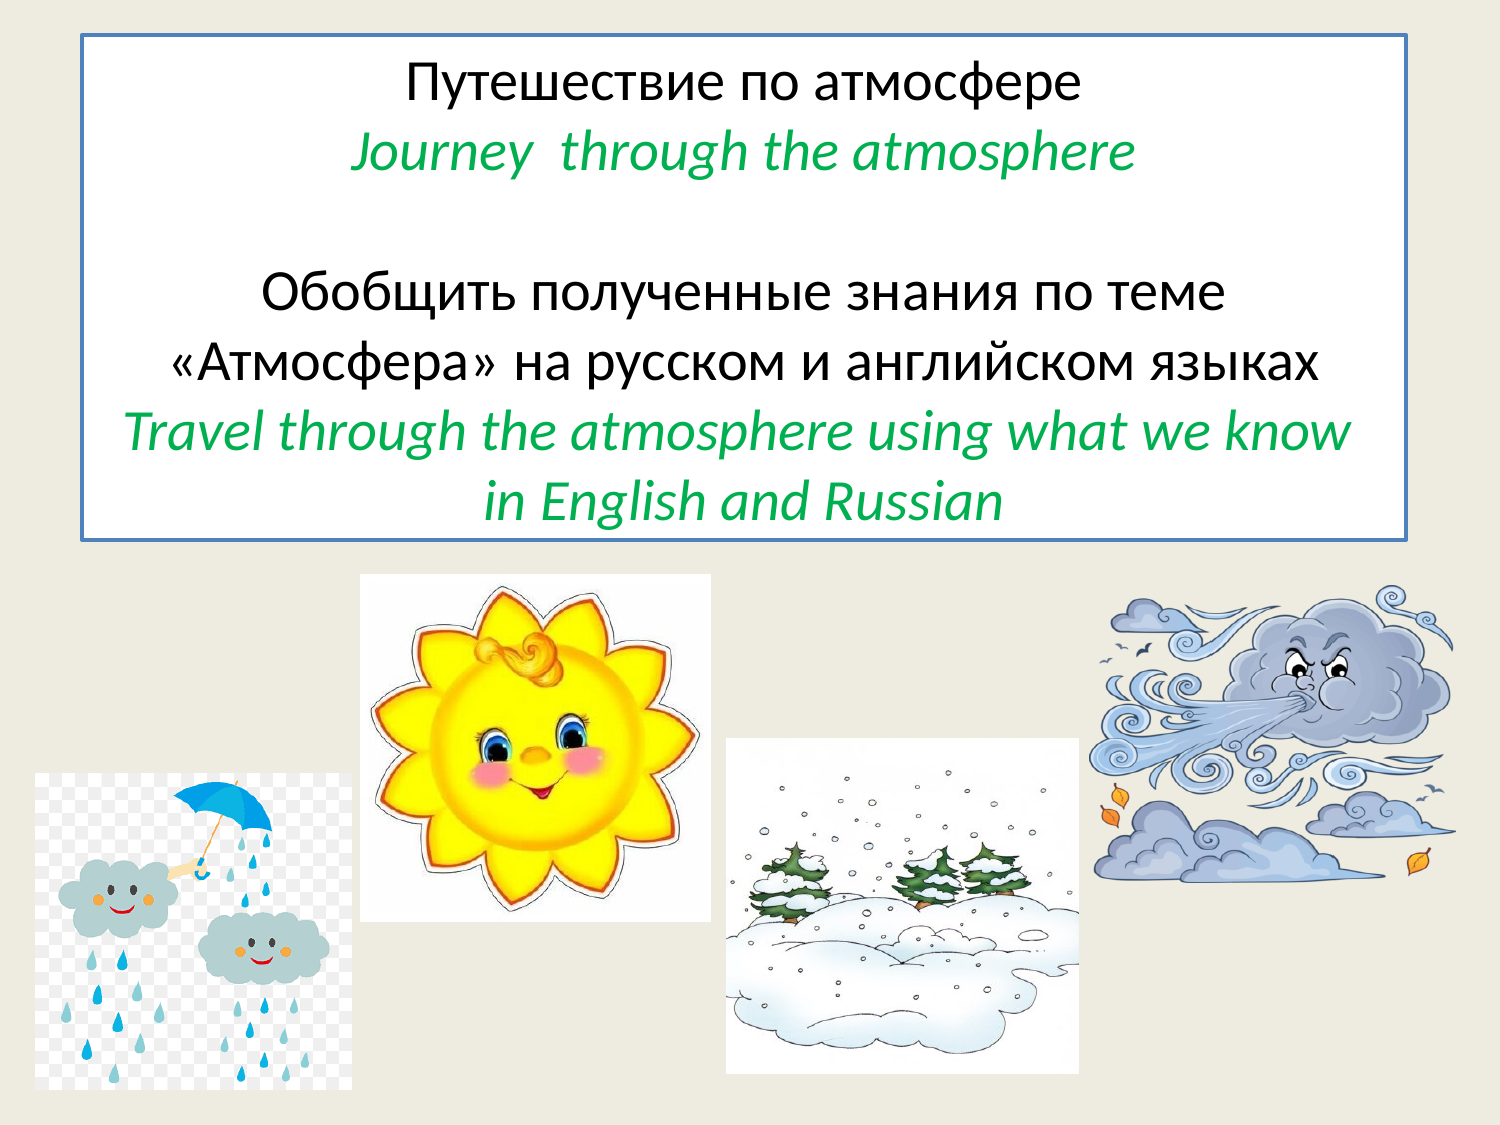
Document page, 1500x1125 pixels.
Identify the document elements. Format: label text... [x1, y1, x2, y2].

picture [726, 737, 1079, 1074]
picture [359, 573, 711, 922]
picture [1089, 585, 1456, 883]
text_box Путешествие по атмосфере Journey through the atmosphere Обобщить полученные знания по теме «Атмосфера» на русском и английском языках Travel through the atmosphere using what we know in English and Russian [80, 33, 1408, 542]
picture [34, 773, 352, 1090]
